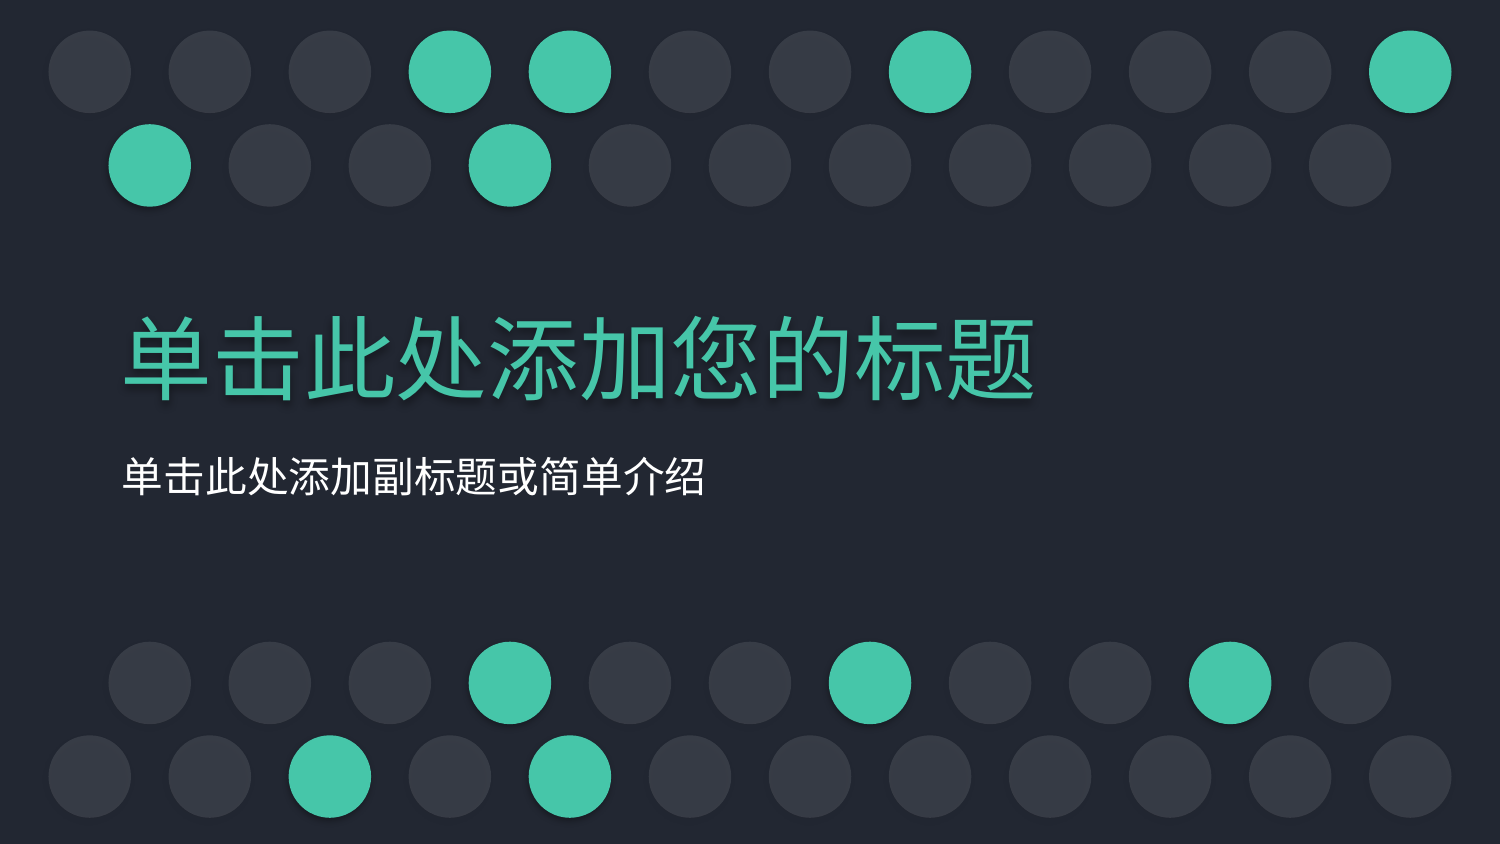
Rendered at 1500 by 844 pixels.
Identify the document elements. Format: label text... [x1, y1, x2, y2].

text_box [227, 640, 312, 725]
text_box [1368, 734, 1453, 819]
text_box [828, 123, 913, 208]
text_box 单击此处添加您的标题 [105, 294, 1053, 420]
text_box [647, 29, 732, 114]
text_box [47, 29, 132, 114]
text_box [1068, 123, 1153, 208]
text_box [1308, 123, 1393, 208]
text_box [1128, 29, 1213, 114]
text_box 单击此处添加副标题或简单介绍 [107, 428, 723, 508]
text_box [707, 640, 792, 725]
text_box [948, 123, 1033, 208]
text_box [1188, 640, 1273, 725]
text_box [1008, 29, 1093, 114]
text_box [828, 640, 913, 725]
text_box [527, 29, 612, 114]
text_box [287, 734, 372, 819]
text_box [768, 734, 853, 819]
text_box [467, 640, 552, 725]
text_box [1128, 734, 1213, 819]
text_box [1368, 29, 1453, 114]
text_box [407, 734, 492, 819]
text_box [347, 123, 432, 208]
text_box [888, 29, 973, 114]
text_box [587, 123, 672, 208]
text_box [467, 123, 552, 208]
text_box [167, 29, 252, 114]
text_box [948, 640, 1033, 725]
text_box [107, 640, 192, 725]
text_box [527, 734, 612, 819]
text_box [227, 123, 312, 208]
text_box [347, 640, 432, 725]
text_box [1248, 29, 1333, 114]
text_box [1248, 734, 1333, 819]
text_box [587, 640, 672, 725]
text_box [888, 734, 973, 819]
text_box [107, 123, 192, 208]
text_box [287, 29, 372, 114]
text_box [1068, 640, 1153, 725]
text_box [47, 734, 132, 819]
text_box [407, 29, 492, 114]
text_box [167, 734, 252, 819]
text_box [1008, 734, 1093, 819]
text_box [647, 734, 732, 819]
text_box [1308, 640, 1393, 725]
text_box [1188, 123, 1273, 208]
text_box [707, 123, 792, 208]
text_box [768, 29, 853, 114]
